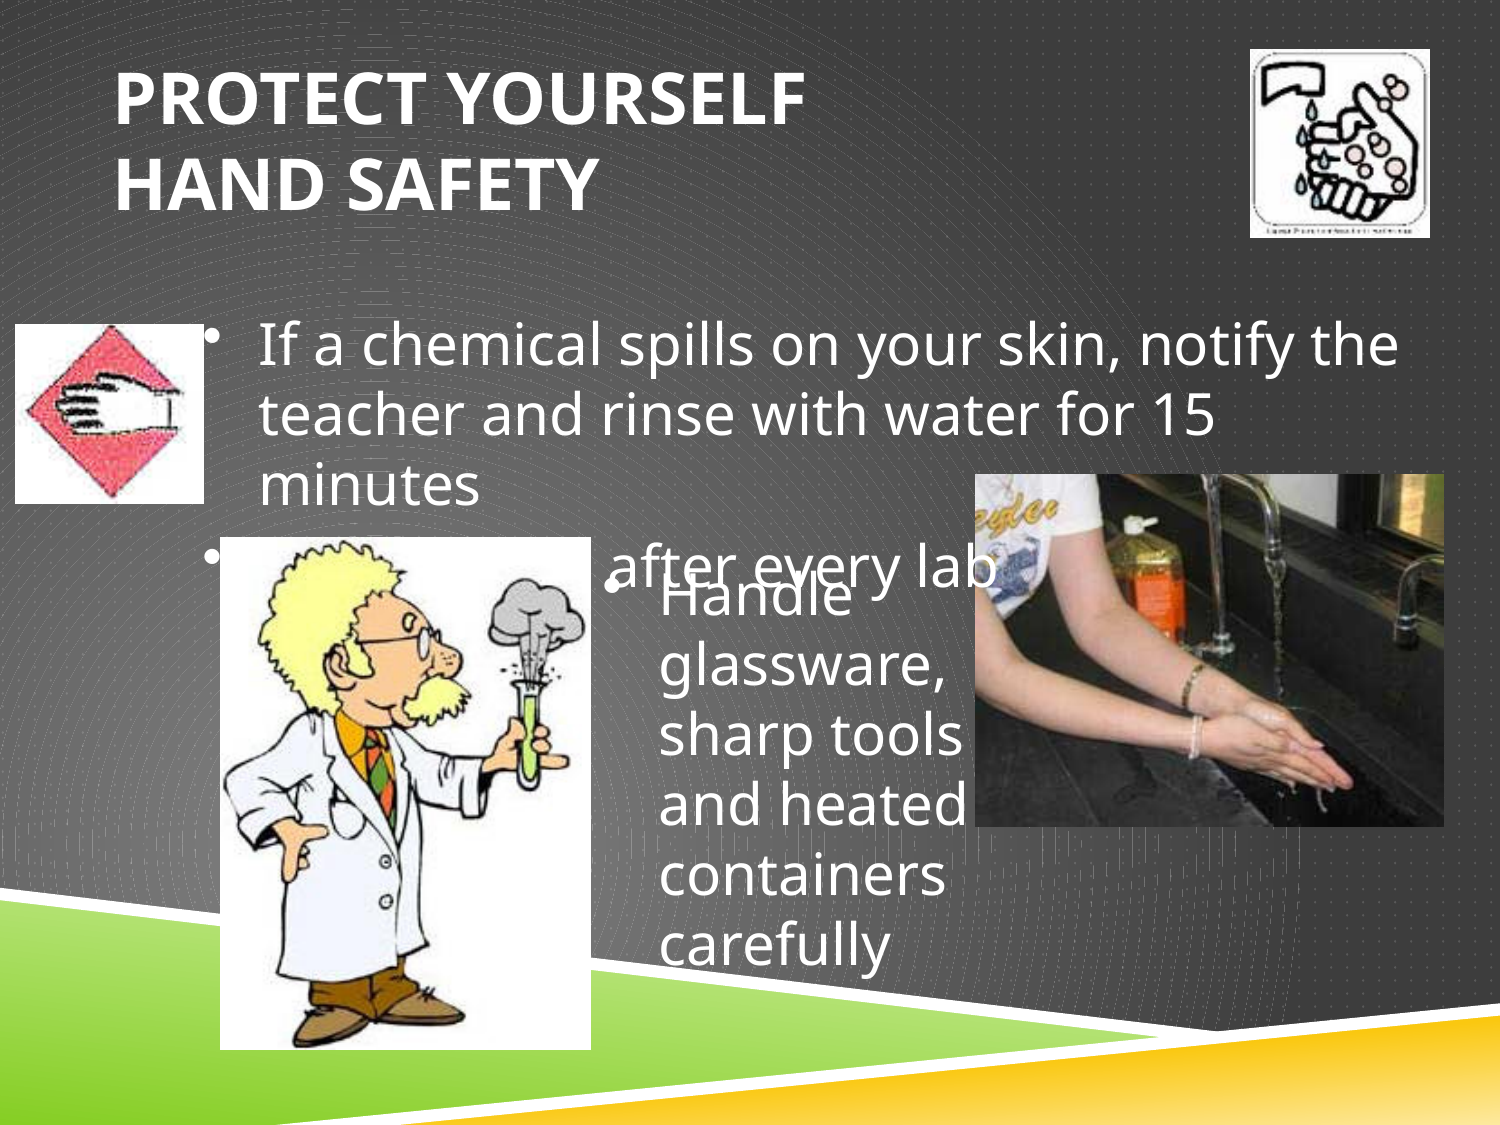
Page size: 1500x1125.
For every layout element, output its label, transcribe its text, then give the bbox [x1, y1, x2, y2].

picture [15, 324, 204, 505]
picture [1249, 49, 1430, 238]
picture [974, 474, 1444, 827]
title Protect Yourself Hand Safety [112, 45, 1388, 233]
text_box Handle glassware, sharp tools and heated containers carefully [587, 549, 988, 1125]
text_box If a chemical spills on your skin, notify the teacher and rinse with water for 15 minutes Wash hands after every lab [187, 299, 1438, 575]
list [220, 537, 591, 1051]
